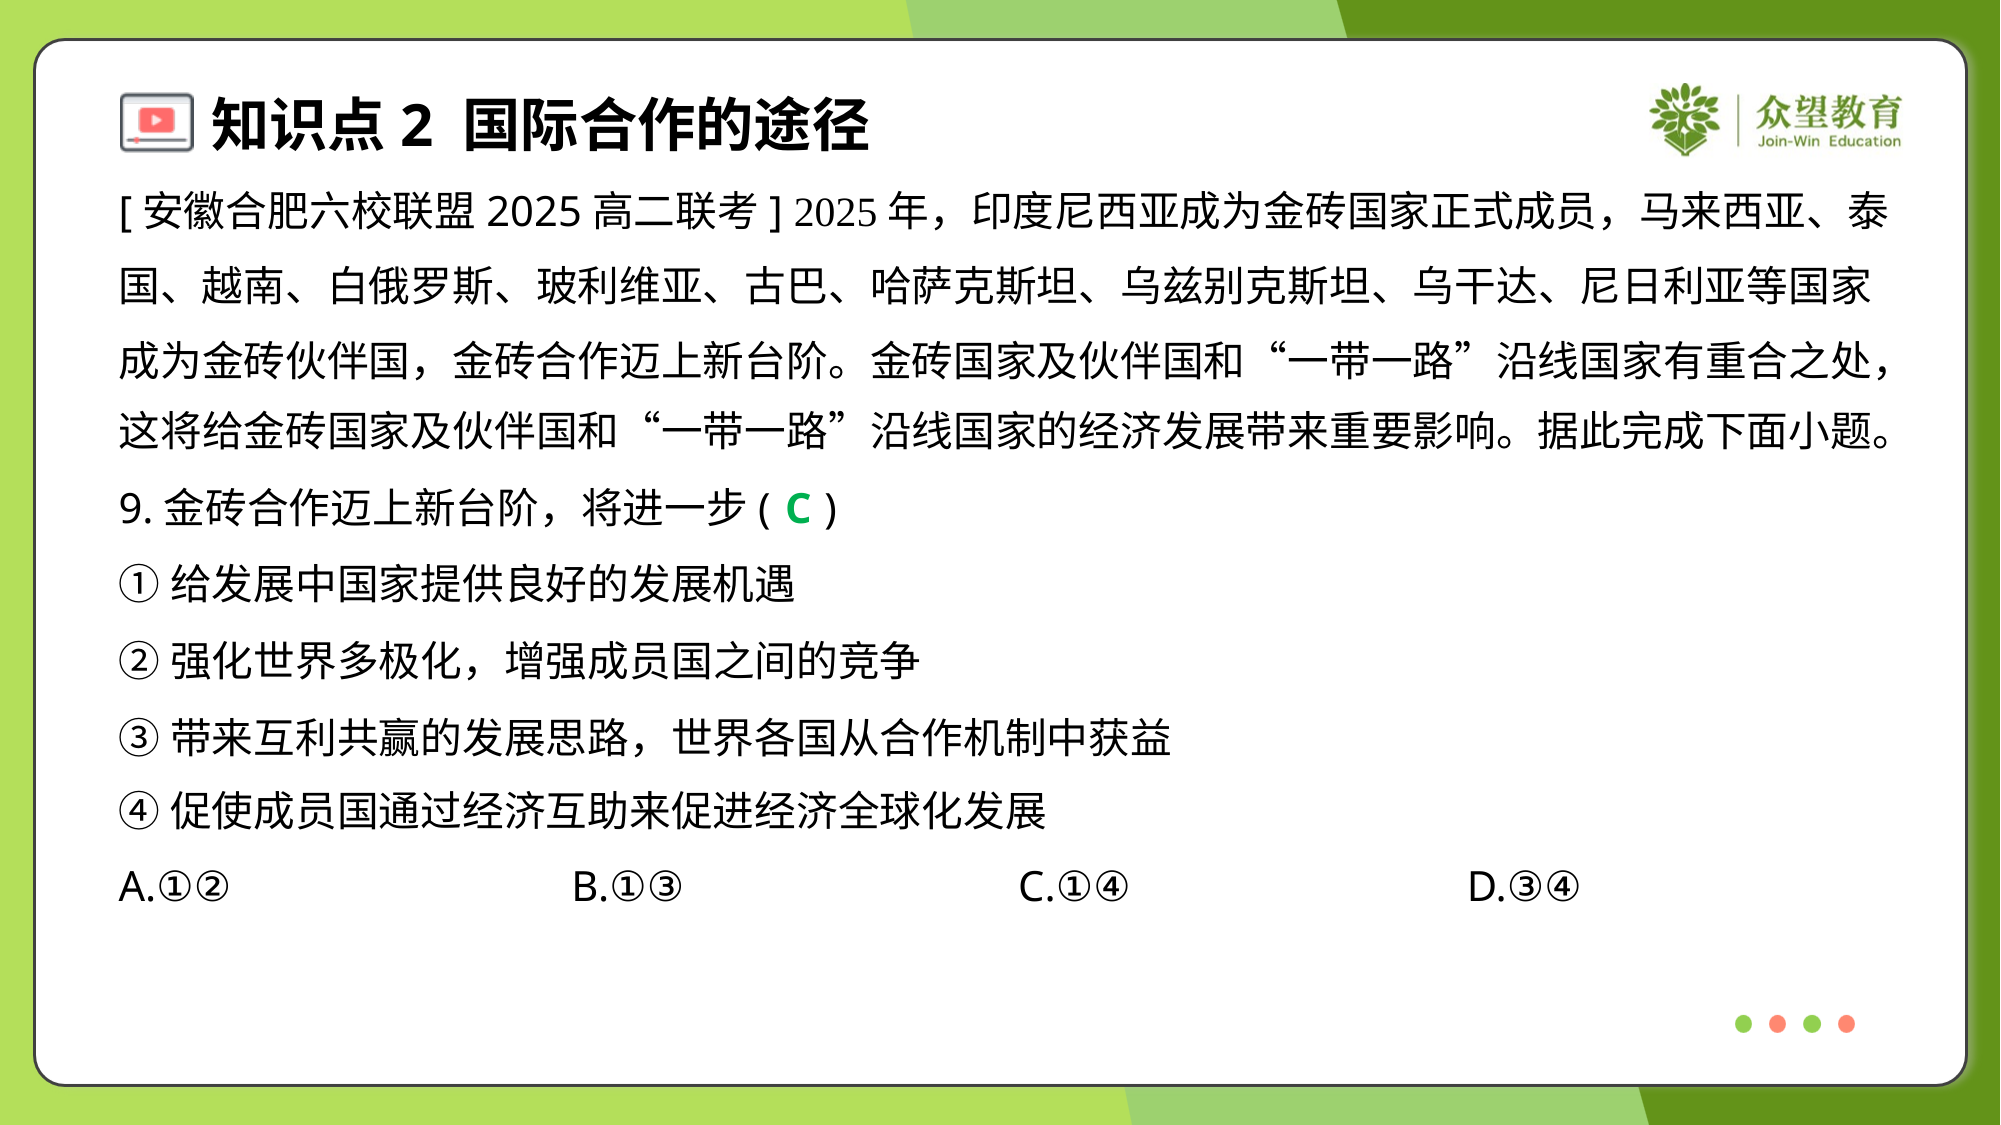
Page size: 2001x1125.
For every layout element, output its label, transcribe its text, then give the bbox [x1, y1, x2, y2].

text_box A.①② B.①③ C.①④ D.③④ [118, 834, 1883, 901]
text_box C [769, 456, 828, 524]
text_box 9.金砖合作迈上新台阶，将进一步( ) [828, 456, 1883, 523]
text_box ①给发展中国家提供良好的发展机遇 ②强化世界多极化，增强成员国之间的竞争 ③带来互利共赢的发展思路，世界各国从合作机制中获益 ④促使成员国通过经济互助来促进经济全球化发展 [118, 533, 1883, 828]
text_box 9.金砖合作迈上新台阶，将进一步( ) [118, 456, 769, 523]
text_box [安徽合肥六校联盟2025高二联考] 2025年，印度尼西亚成为金砖国家正式成员，马来西亚、泰 国、越南、白俄罗斯、玻利维亚、古巴、哈萨克斯坦、乌兹别克斯坦、乌干达、尼日利亚等国家 成为金砖伙伴国，金砖合作迈上新台阶。金砖国家及伙伴国和“一带一路”沿线国家有重合之处， 这将给金砖国家及伙伴国和“一带一路”沿线国家的经济发展带来重要影响。据此完成下面小题。 [118, 159, 1883, 448]
picture [0, 0, 2000, 1125]
